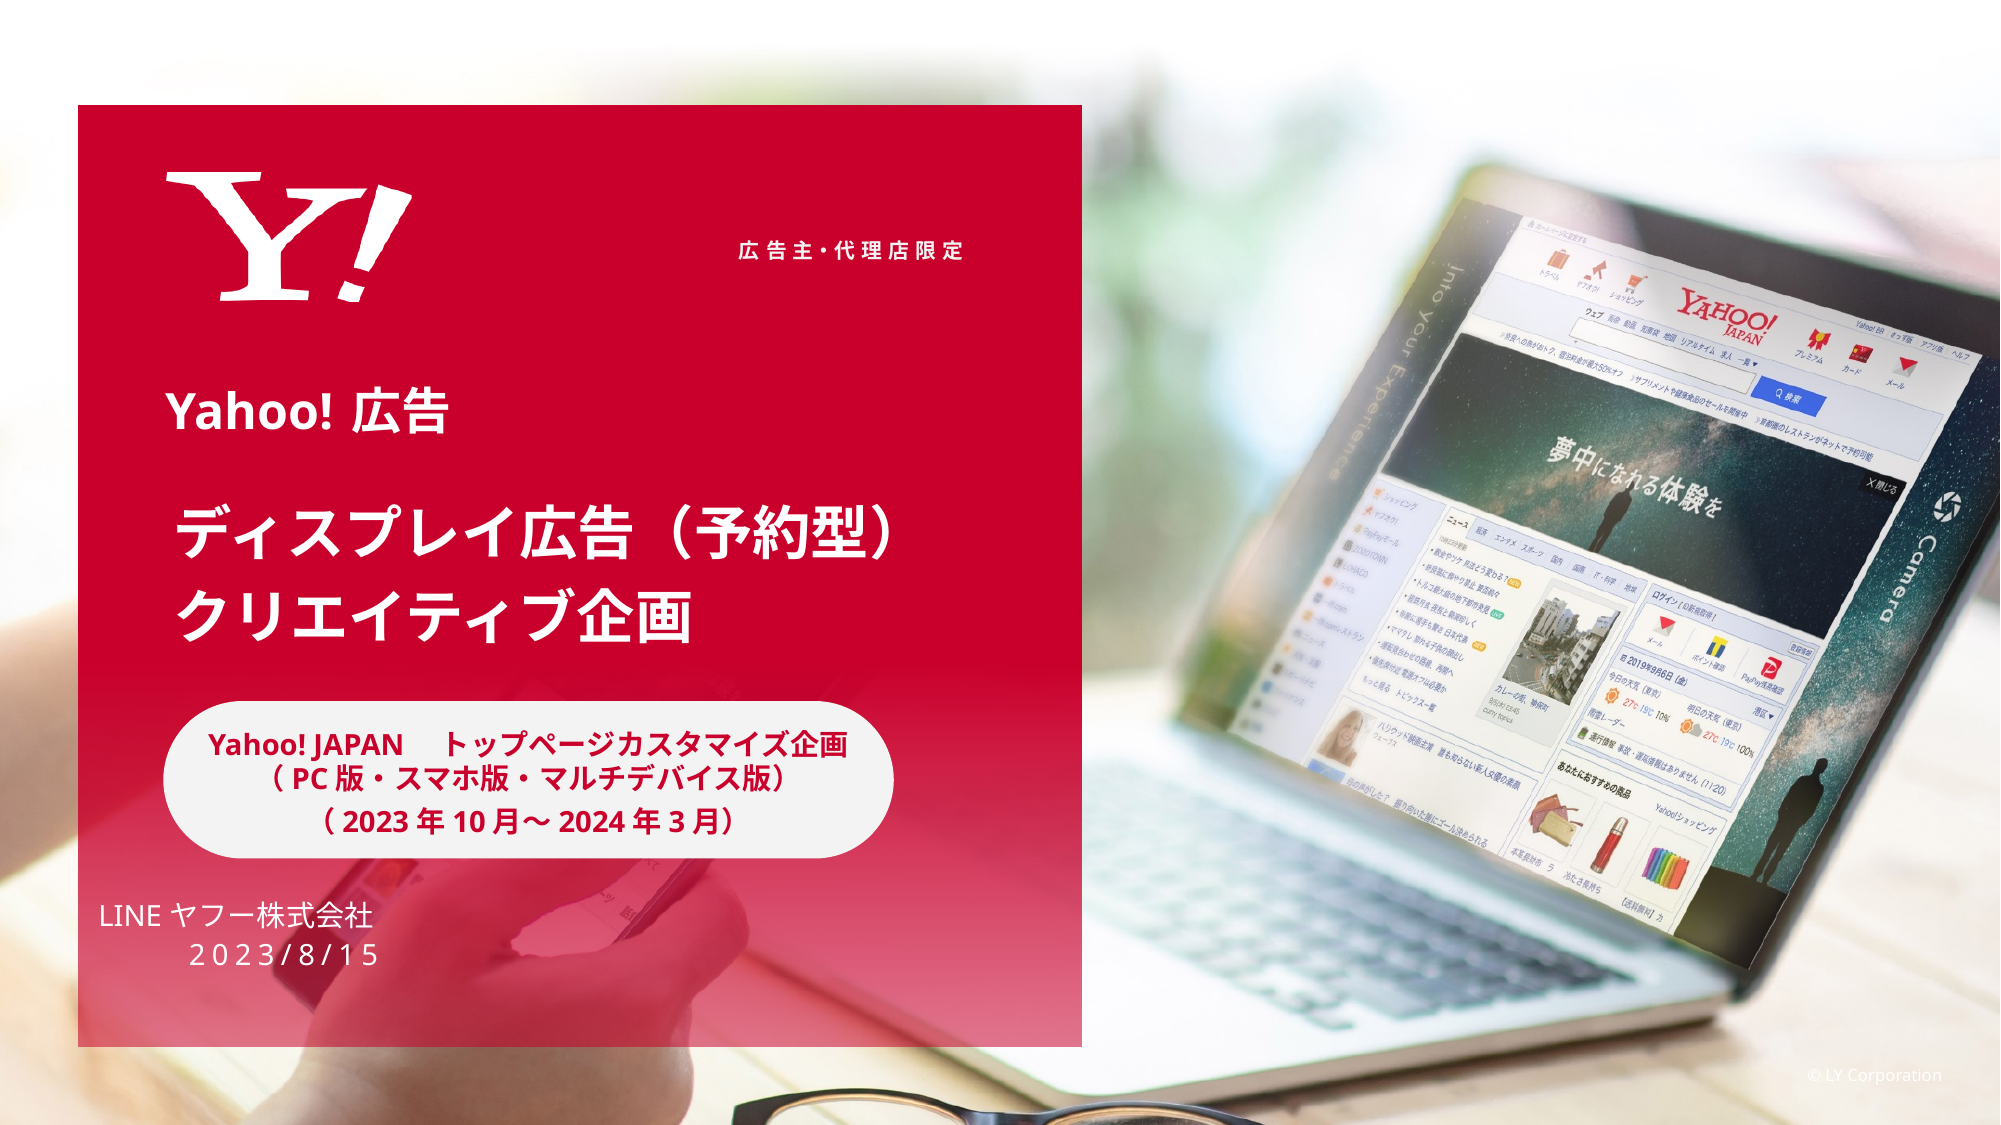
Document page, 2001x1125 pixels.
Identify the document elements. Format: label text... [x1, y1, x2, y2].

title ディスプレイ広告（予約型） クリエイティブ企画 [166, 457, 1000, 676]
picture [0, 0, 2000, 1125]
